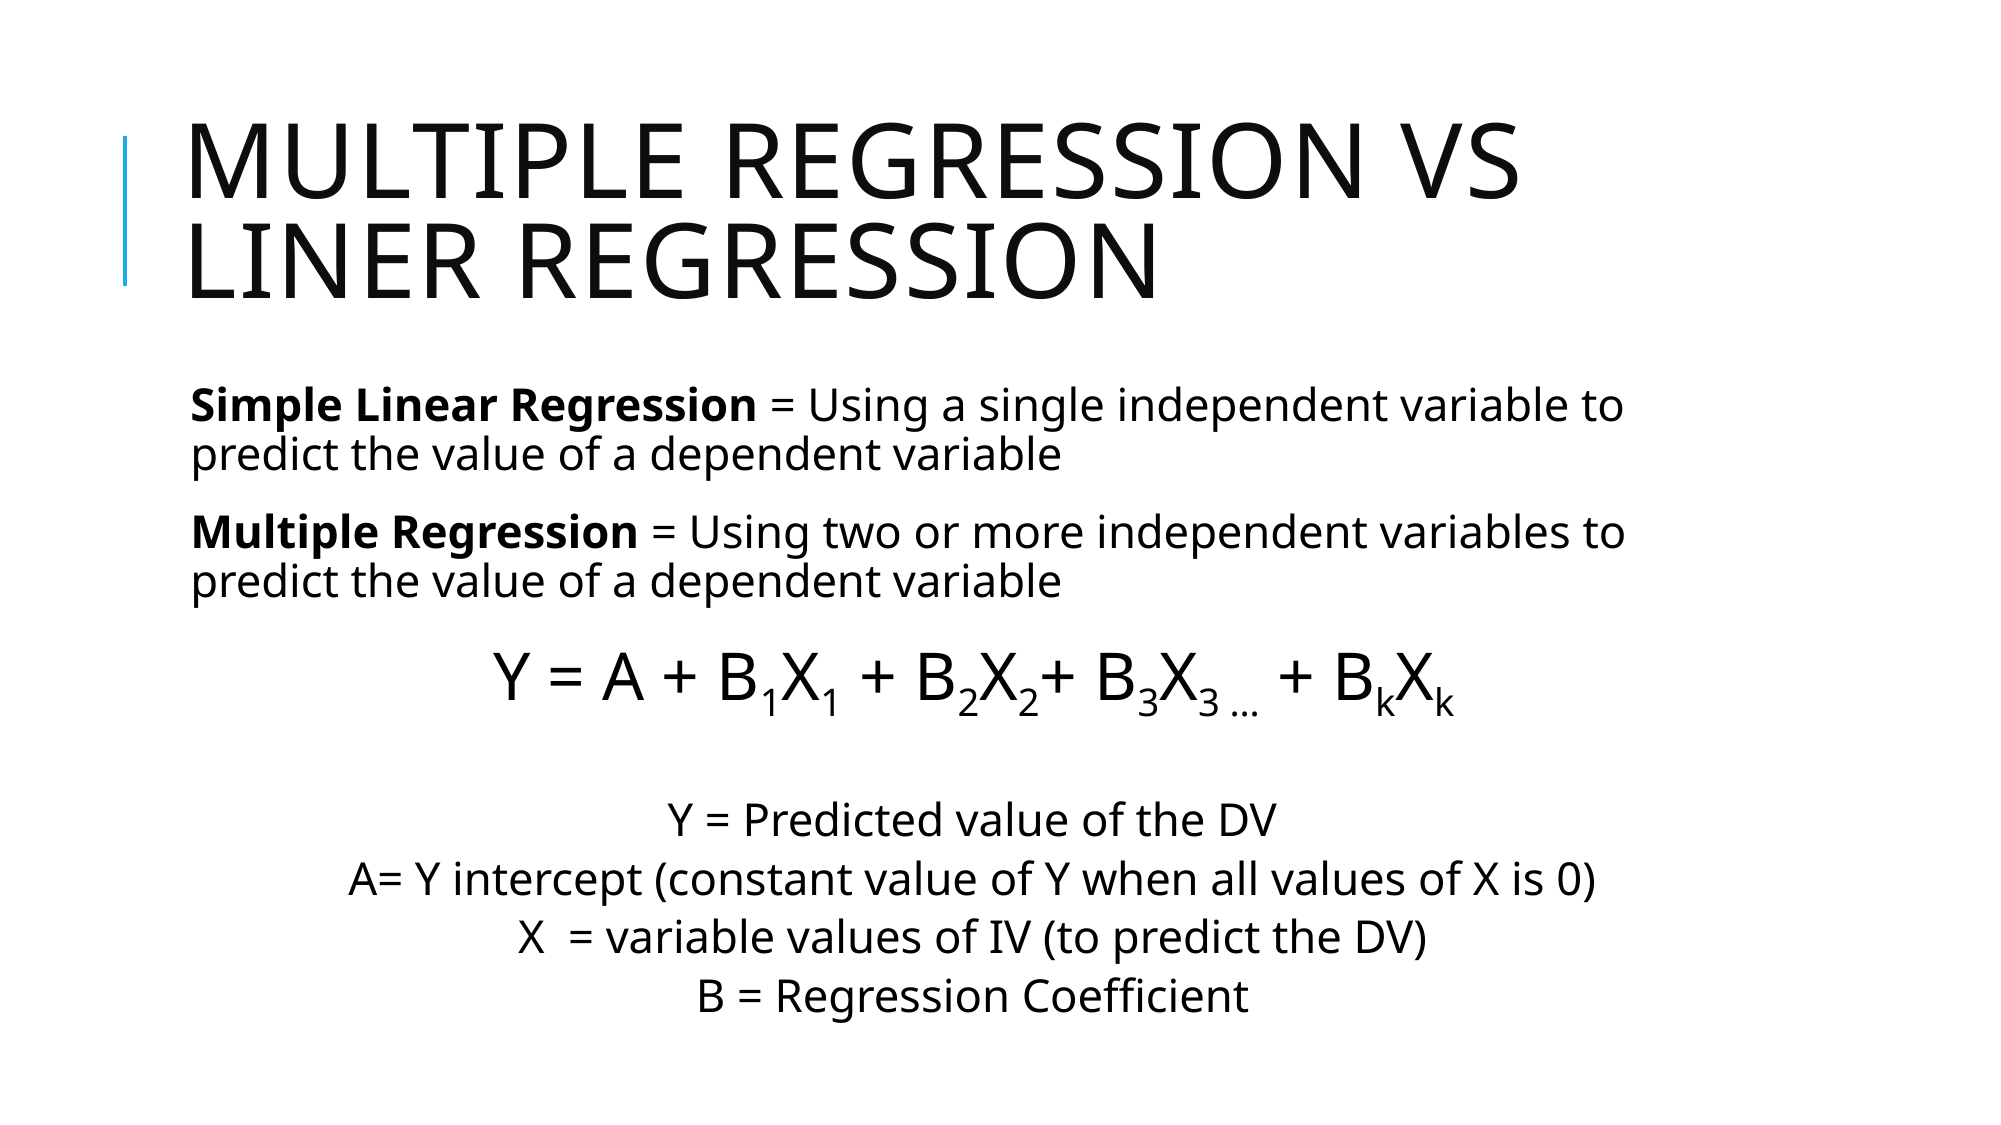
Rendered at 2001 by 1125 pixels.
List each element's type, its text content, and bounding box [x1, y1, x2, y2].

list Simple Linear Regression = Using a single independent variable to predict the value of a dependent variable Multiple Regression = Using two or more independent variables to predict the value of a dependent variable Y = A + B1X1 + B2X2+ B3X3 … + BkXk Y = Predicted value of the DV A= Y intercept (constant value of Y when all values of X is 0) X = variable values of IV (to predict the DV) B = Regression Coefficient [168, 375, 1763, 1035]
title Multiple regression vs liner regression [168, 96, 1763, 342]
